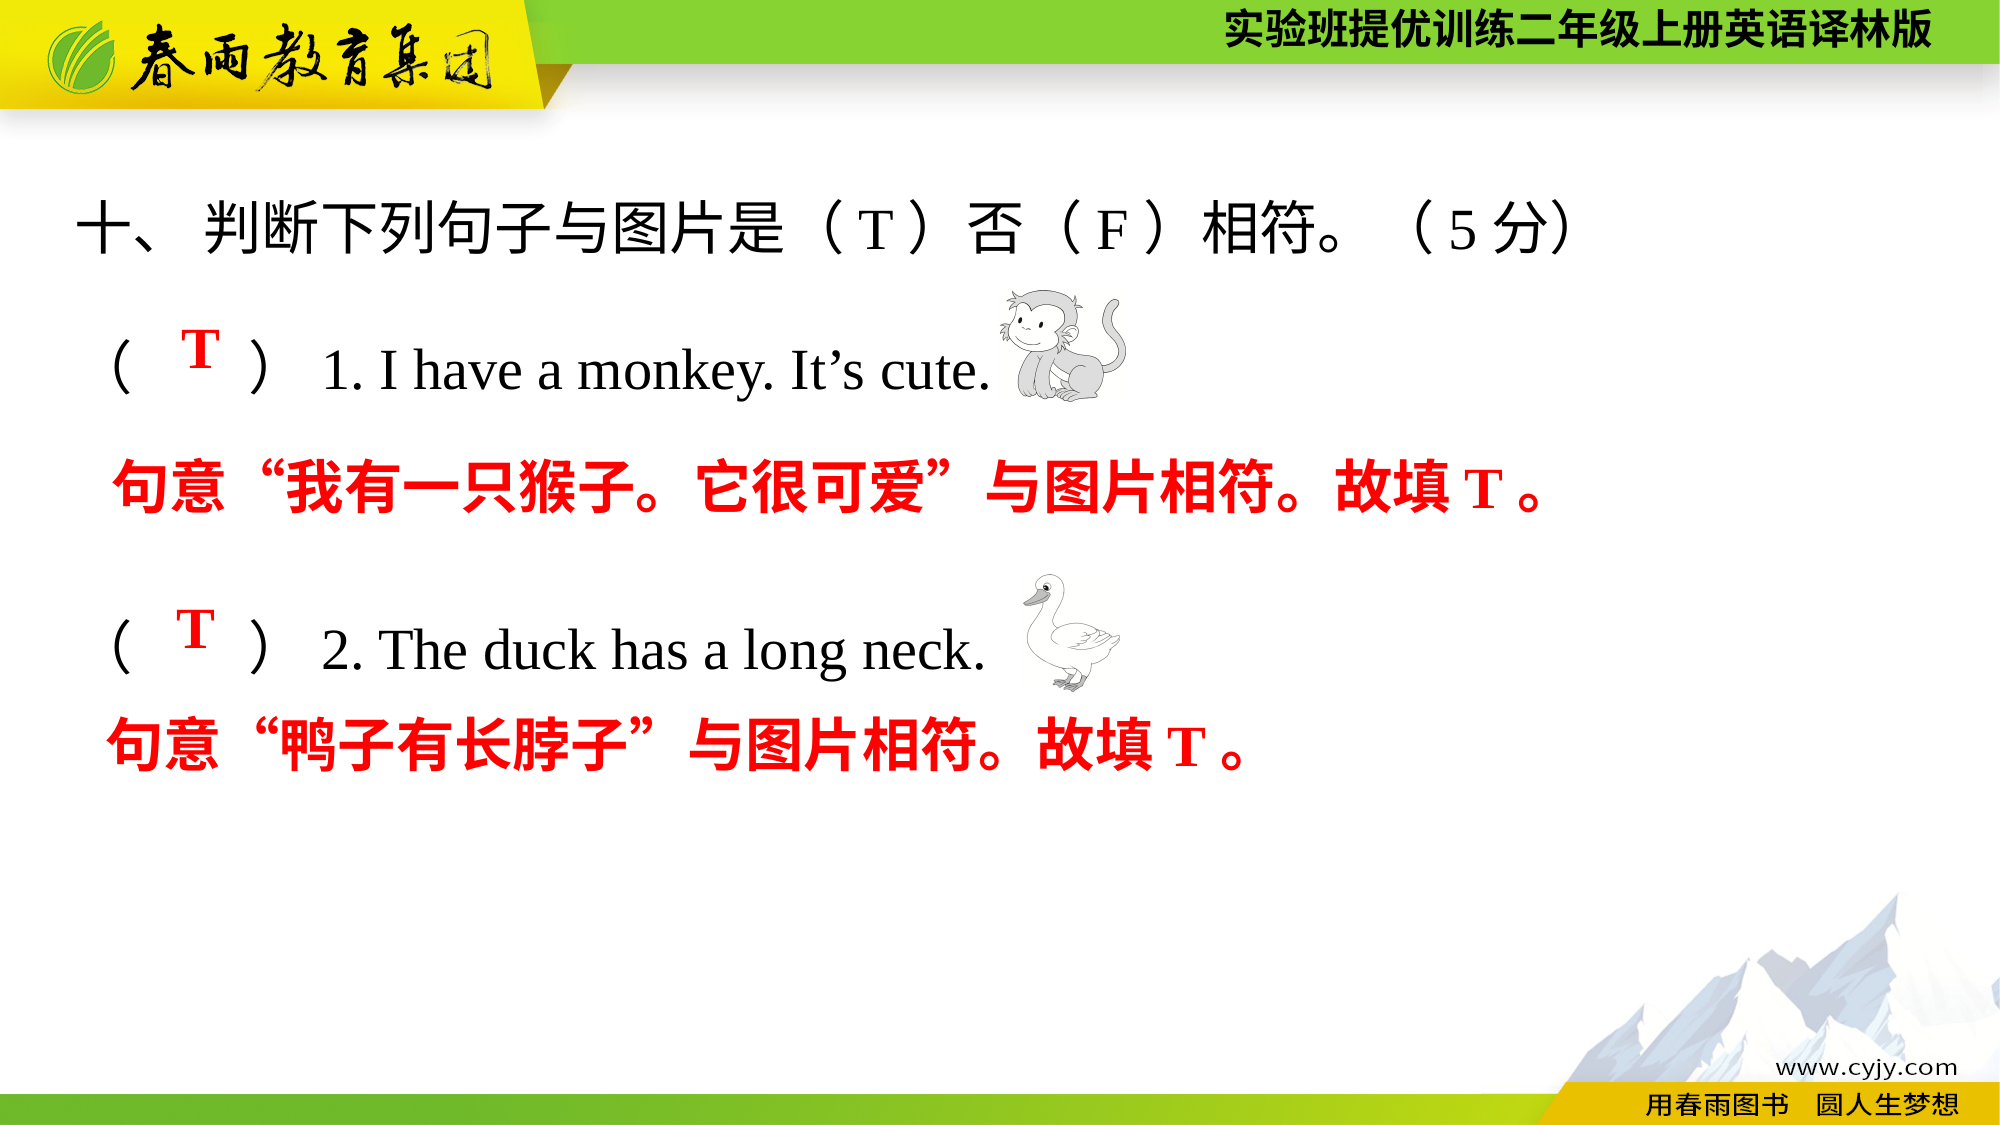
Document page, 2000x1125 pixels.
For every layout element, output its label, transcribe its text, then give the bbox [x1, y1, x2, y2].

text_box T [161, 582, 231, 668]
text_box T [166, 302, 235, 388]
picture [0, 0, 2000, 1125]
list 十、 判断下列句子与图片是（T）否（F）相符。（5分） （ ）1. I have a monkey. It’s cute. （ ）2. The duck has a long neck. [59, 113, 1944, 695]
text_box 句意“我有一只猴子。它很可爱”与图片相符。故填T。 [96, 407, 1981, 528]
text_box 句意“鸭子有长脖子”与图片相符。故填T。 [90, 701, 1343, 786]
